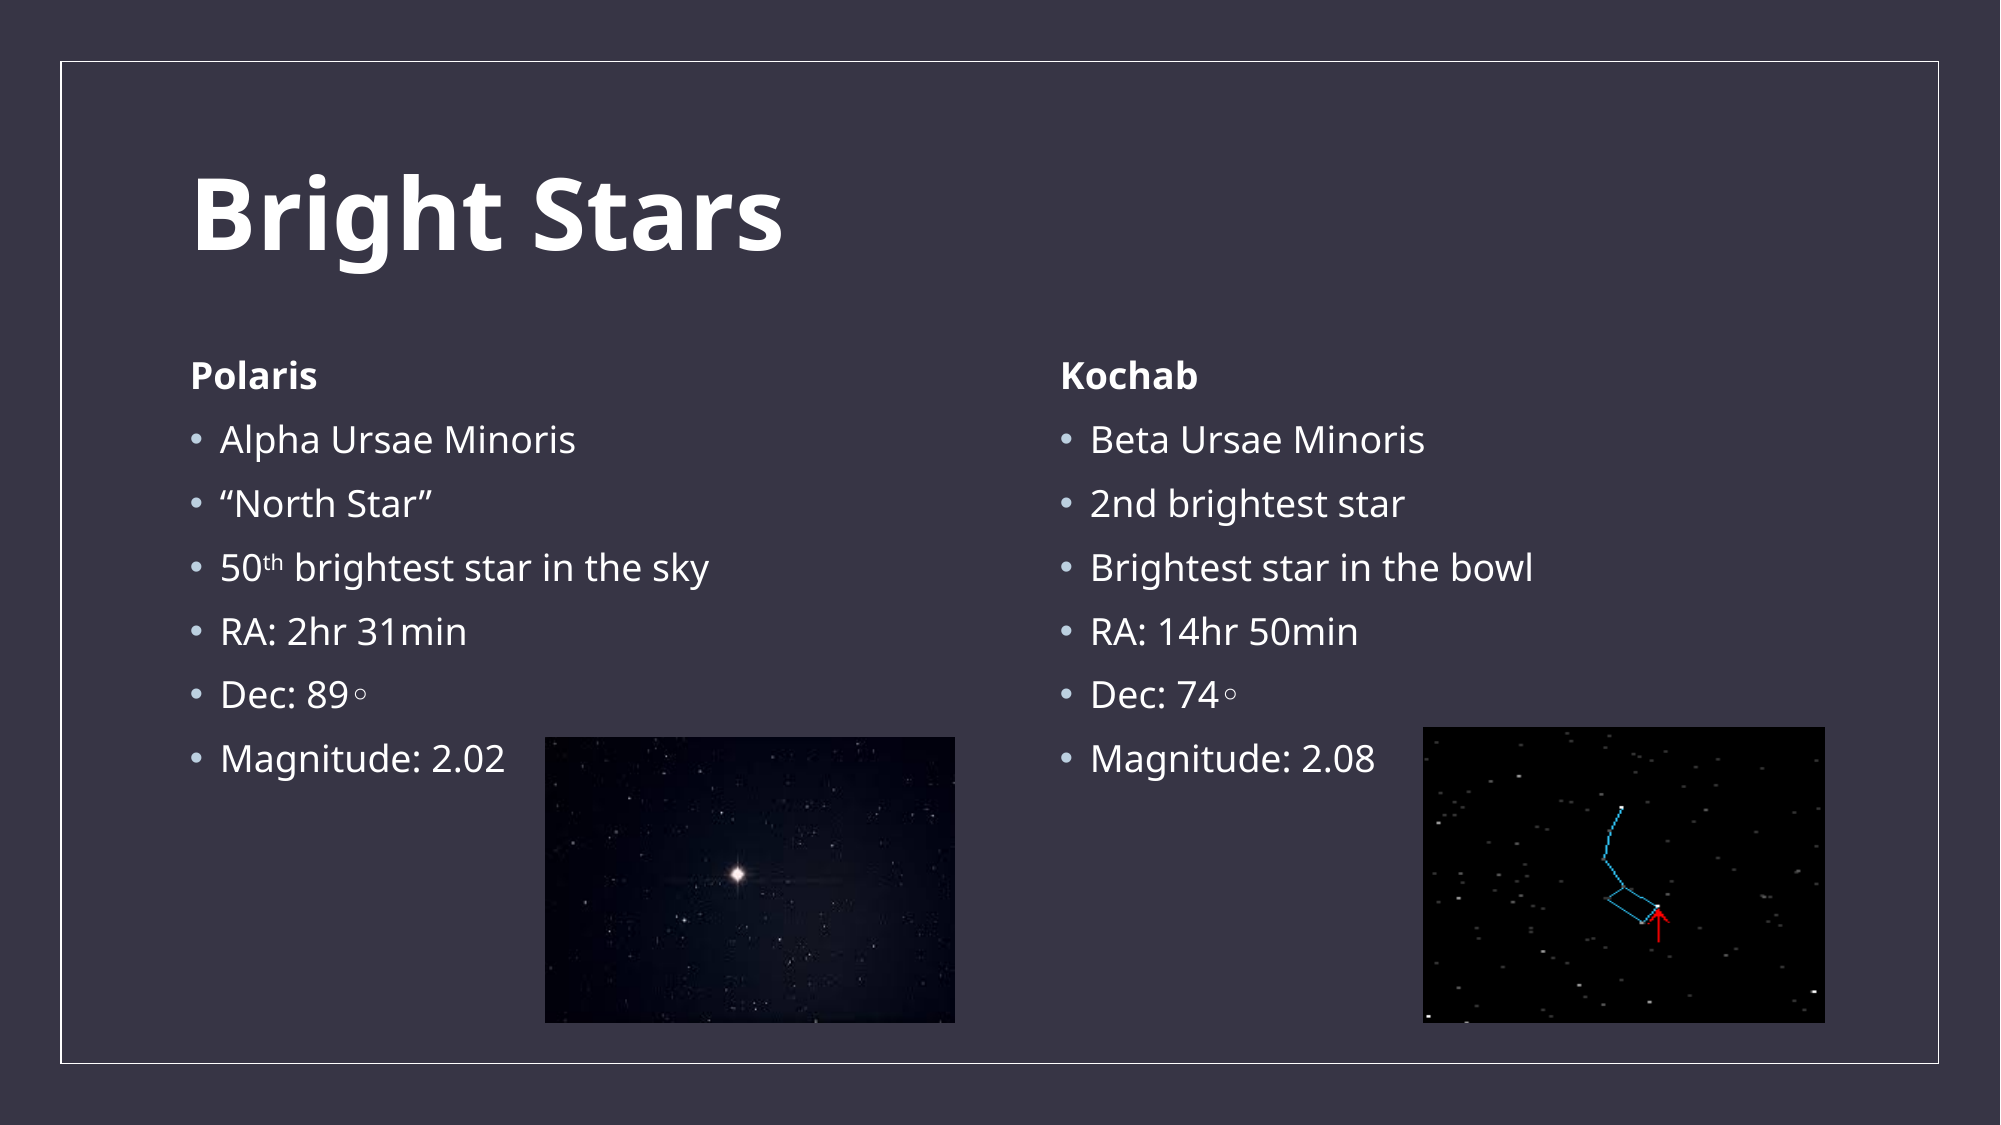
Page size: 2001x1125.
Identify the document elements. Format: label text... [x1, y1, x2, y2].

list Kochab Beta Ursae Minoris 2nd brightest star Brightest star in the bowl RA: 14hr 50min Dec: 74◦ Magnitude: 2.08 [1044, 345, 1825, 960]
picture [1423, 727, 1825, 1023]
picture [545, 737, 955, 1023]
title Bright Stars [174, 105, 1825, 331]
list Polaris Alpha Ursae Minoris “North Star” 50th brightest star in the sky RA: 2hr 31min Dec: 89◦ Magnitude: 2.02 [174, 345, 955, 960]
